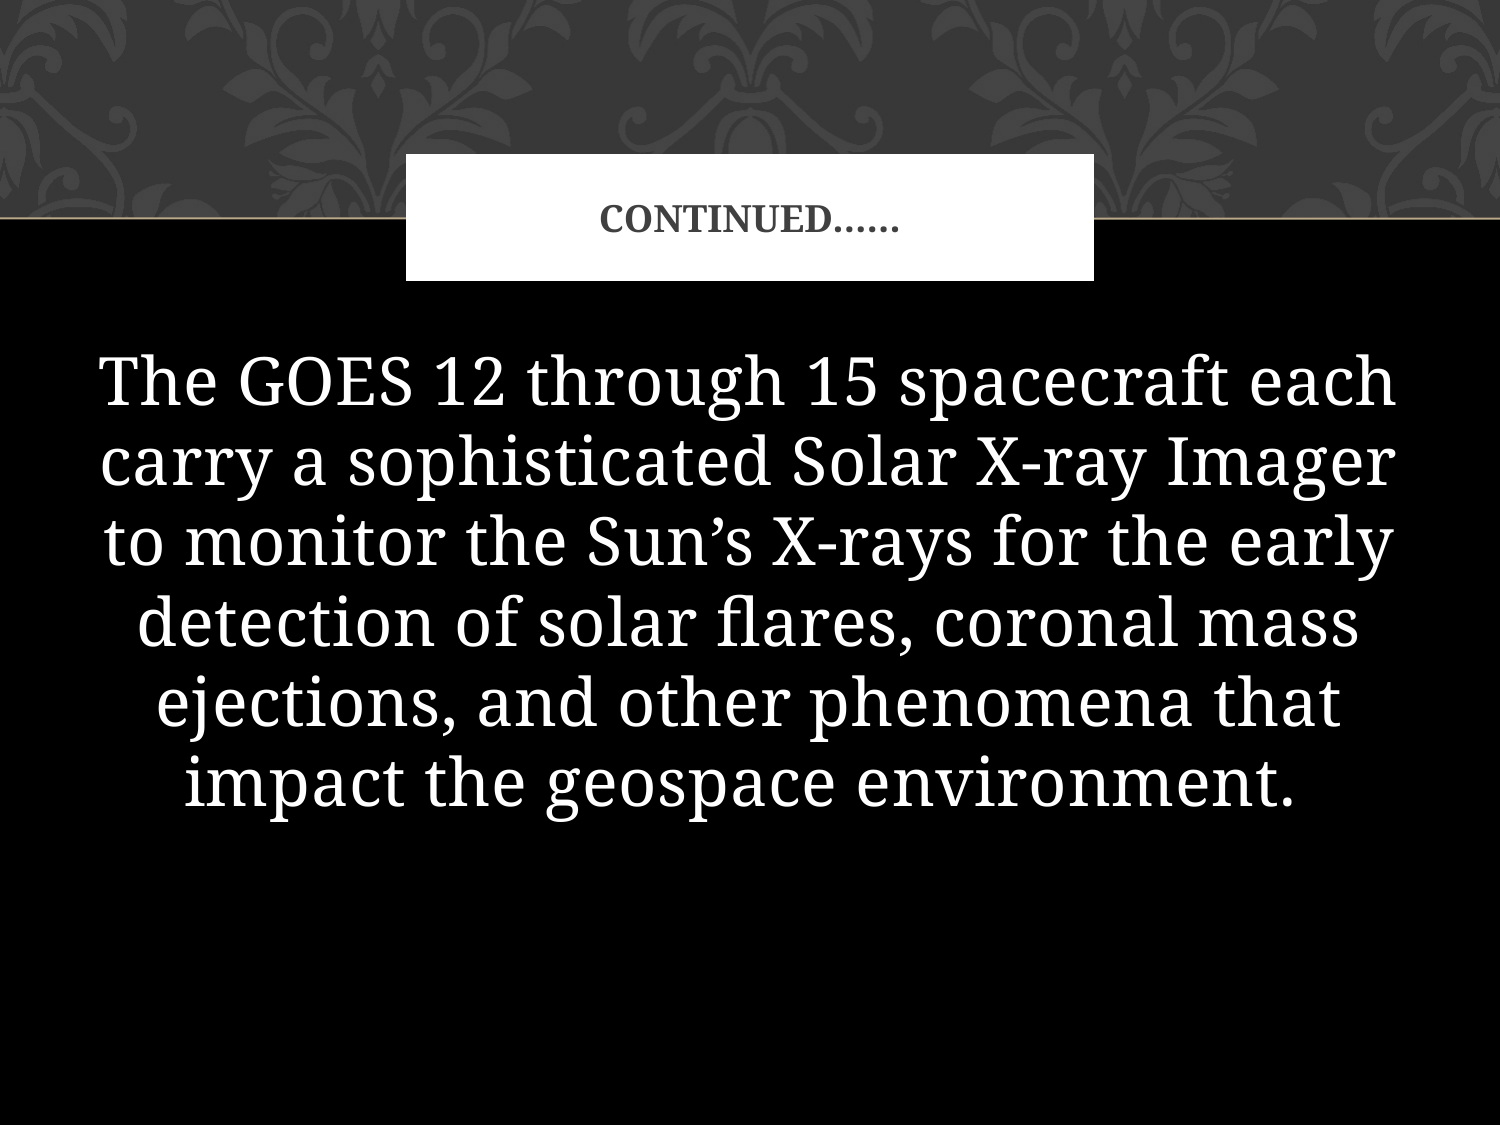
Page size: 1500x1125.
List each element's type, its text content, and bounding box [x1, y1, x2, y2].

title Continued…… [406, 154, 1094, 281]
list The GOES 12 through 15 spacecraft each carry a sophisticated Solar X-ray Imager to monitor the Sun’s X-rays for the early detection of solar flares, coronal mass ejections, and other phenomena that impact the geospace environment. [75, 331, 1425, 1000]
